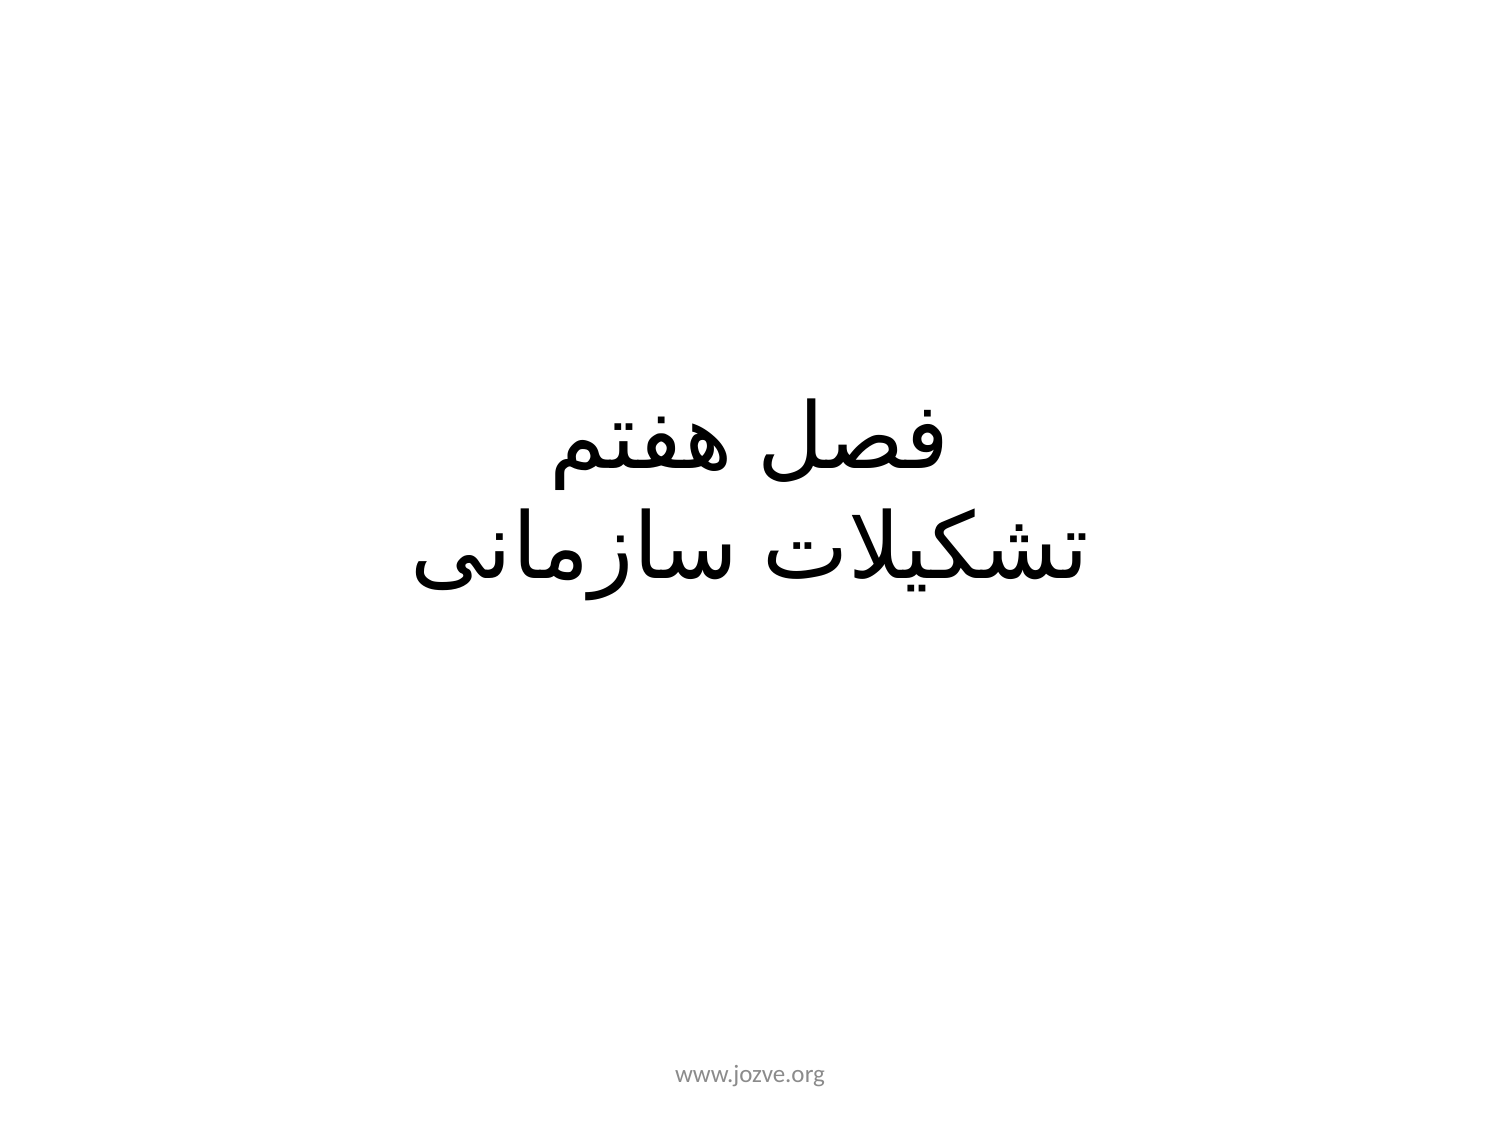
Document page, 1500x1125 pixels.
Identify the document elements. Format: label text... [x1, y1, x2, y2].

footer www.jozve.org [512, 1042, 988, 1103]
title فصل هفتم تشکیلات سازمانی [75, 45, 1425, 929]
